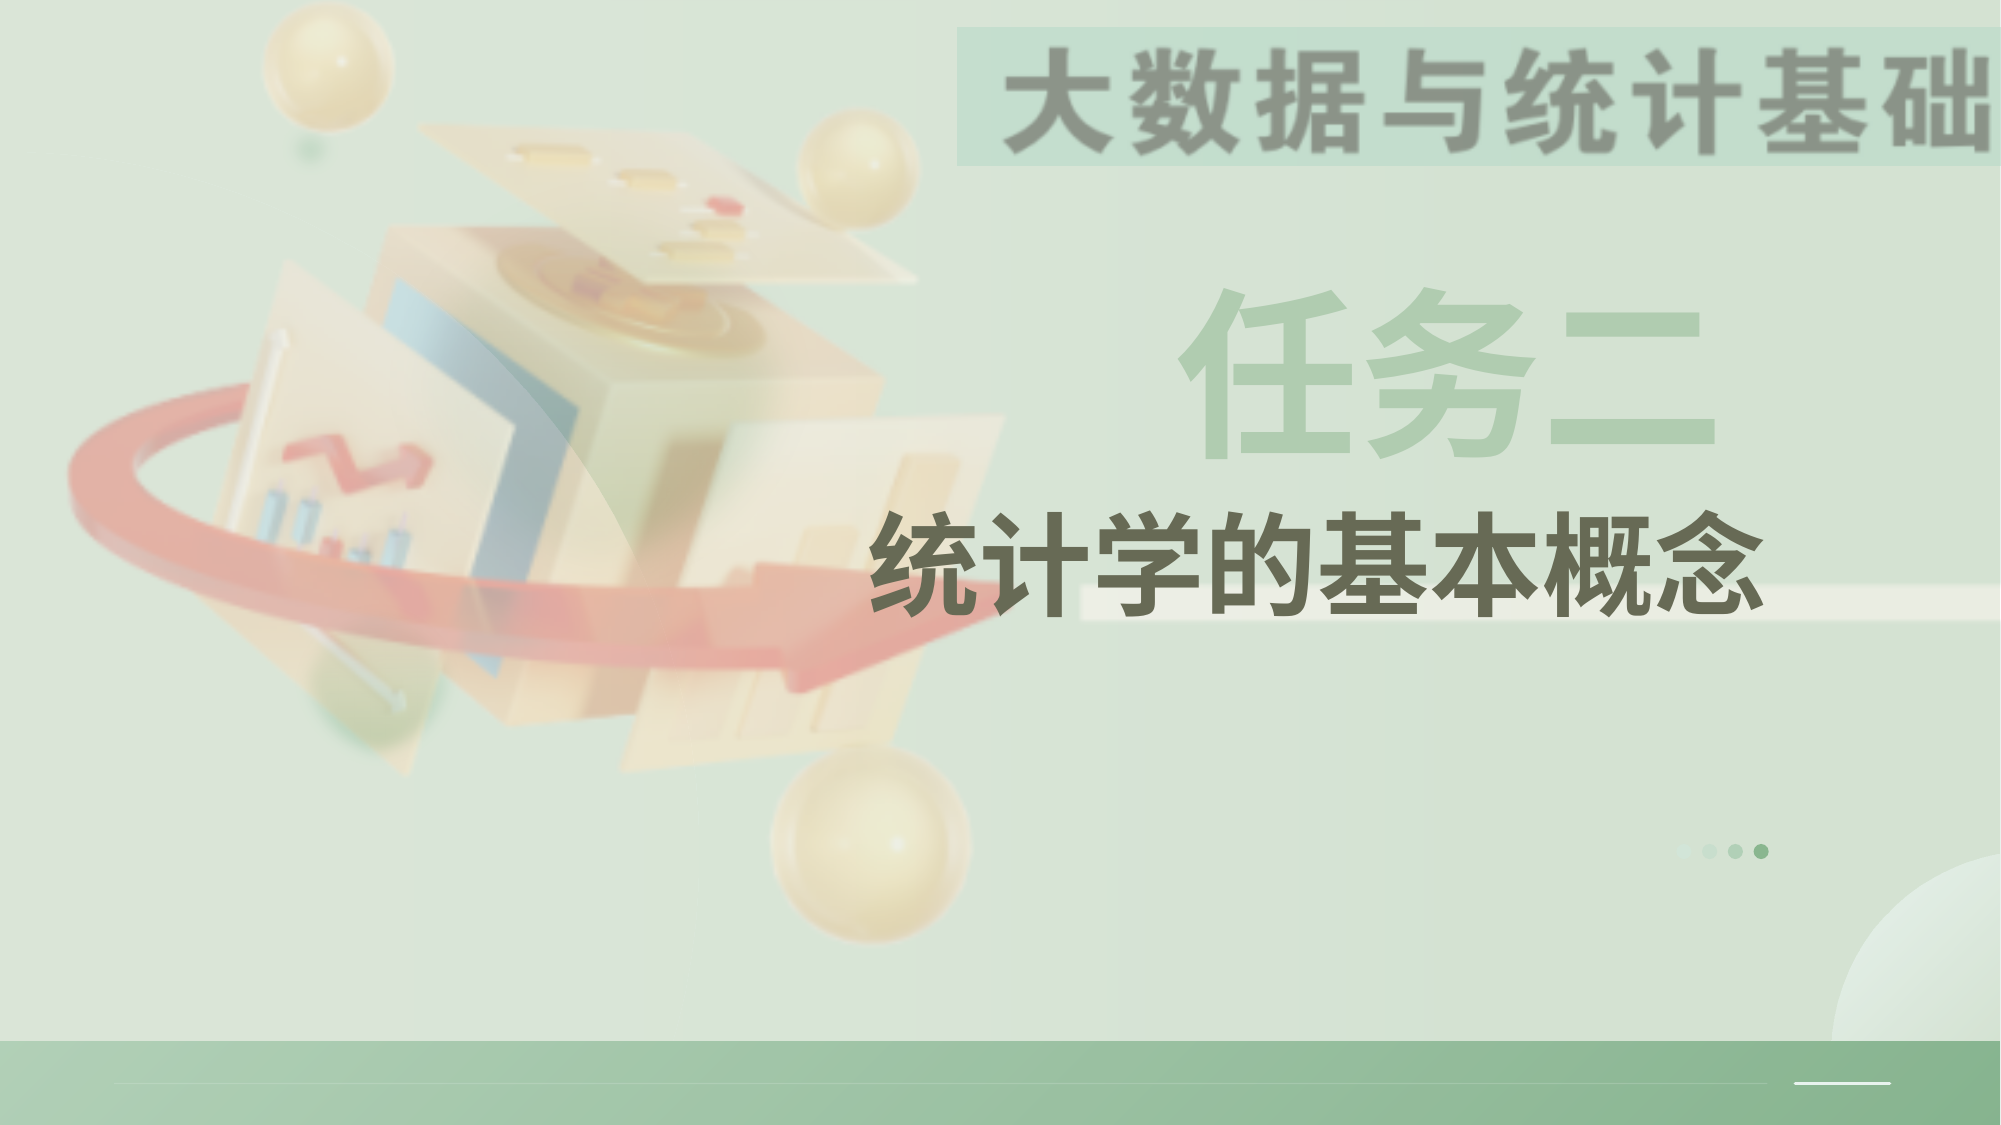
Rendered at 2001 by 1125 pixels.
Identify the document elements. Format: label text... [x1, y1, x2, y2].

list 任务二 [870, 182, 1767, 480]
title 统计学的基本概念 [800, 495, 1768, 833]
